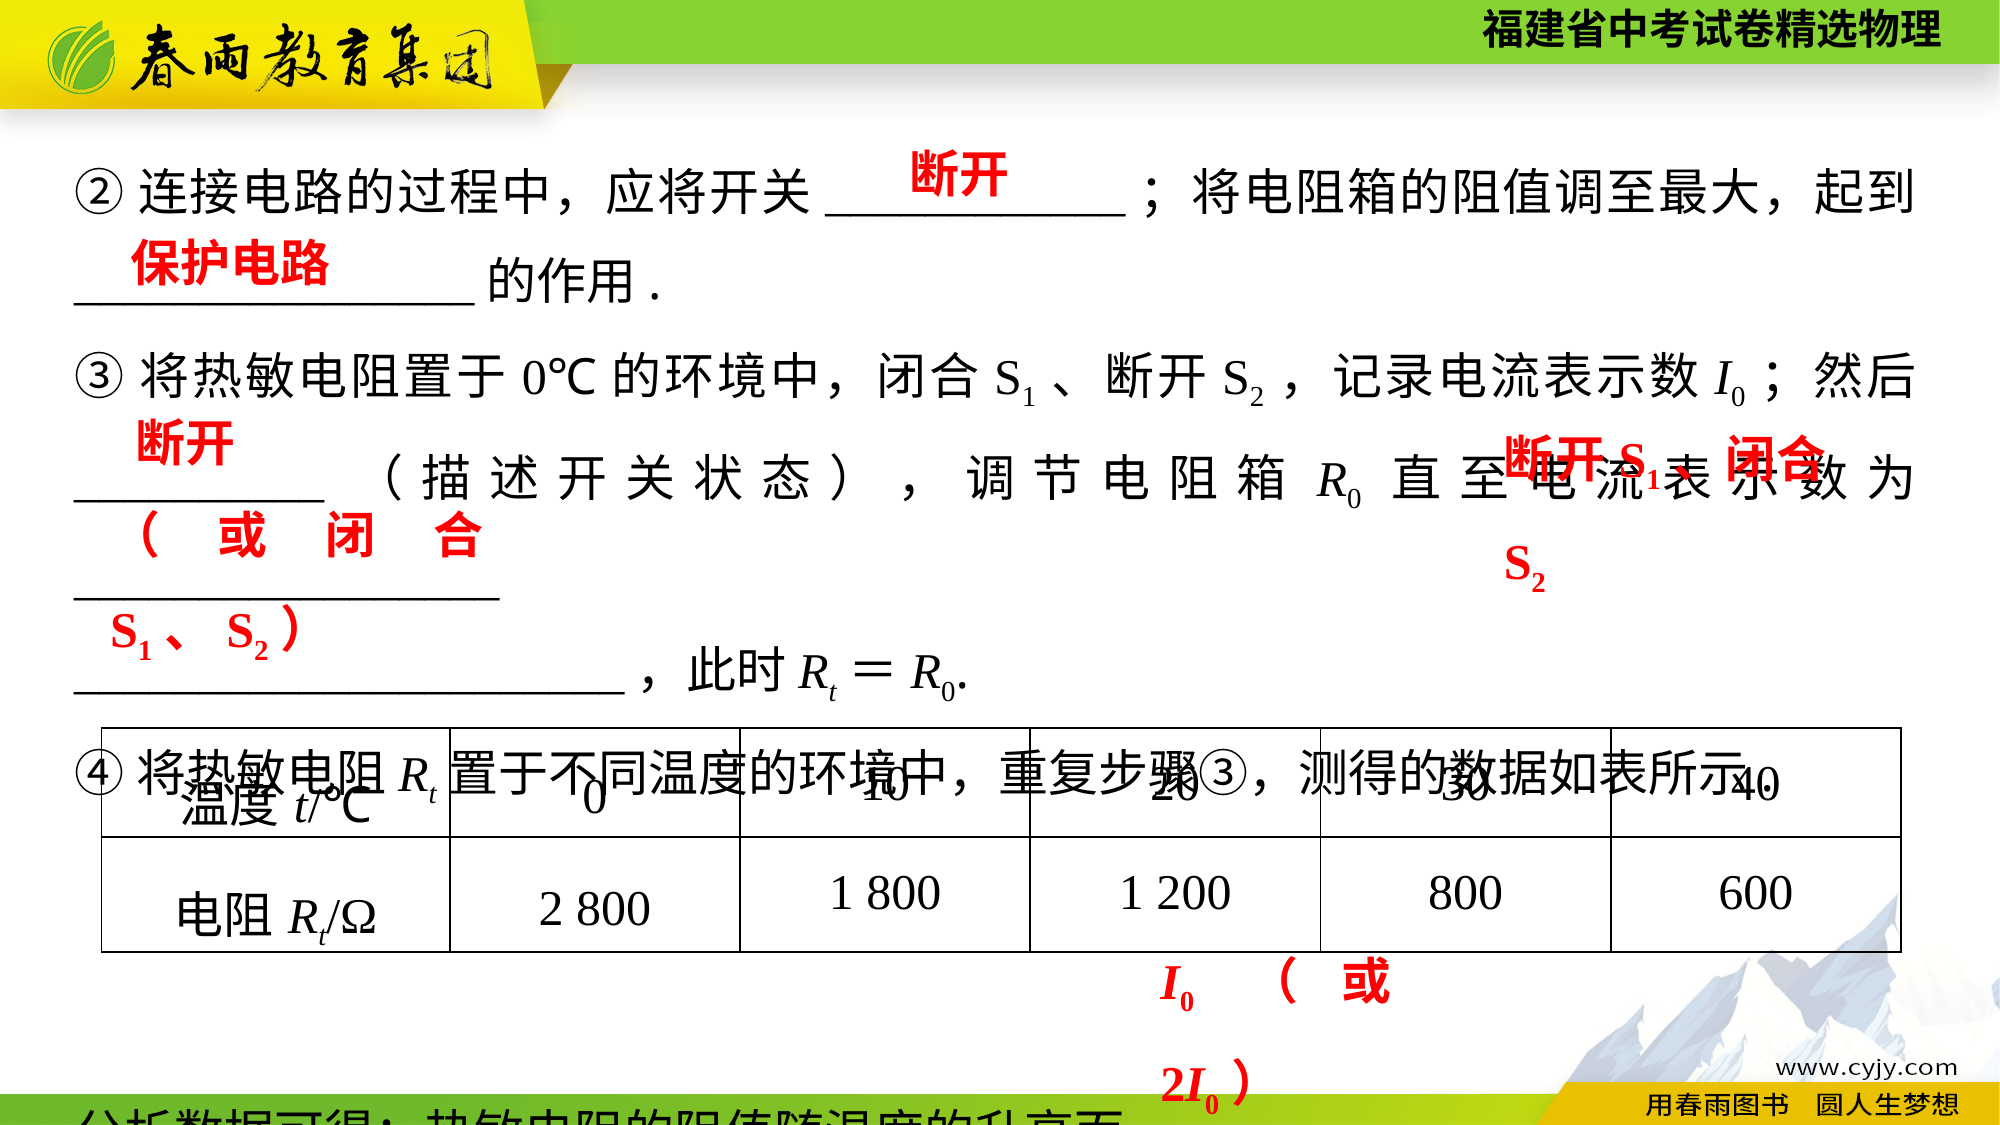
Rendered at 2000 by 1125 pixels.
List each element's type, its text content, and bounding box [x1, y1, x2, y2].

table_cell 1 200 [1031, 838, 1320, 951]
table_cell 2 800 [451, 838, 739, 951]
table_header 30 [1321, 729, 1610, 836]
picture [0, 0, 2000, 1125]
text_box I0（或2I0） [1145, 907, 1419, 1025]
text_box 保护电路 [116, 223, 396, 299]
text_box 断开S1、闭合S2 [1489, 385, 1854, 503]
table_cell 600 [1612, 838, 1900, 951]
table_header 40 [1612, 729, 1900, 836]
table_cell 电阻Rt/Ω [102, 838, 449, 951]
table_header 温度t/℃ [102, 729, 449, 836]
text_box （或闭合S1、S2） [95, 466, 510, 584]
text_box 断开 [120, 403, 251, 466]
list ②连接电路的过程中，应将开关____________；将电阻箱的阻值调至最大，起到________________的作用. ③将热敏电阻置于0℃的环境中，闭合S1、断开S2，记录电流表示数I0；然后__________（描述开关状态），调节电阻箱R0直至电流表示数为_________________ ______________________，此时Rt＝R0. ④将热敏电阻Rt置于不同温度的环境中，重复步骤③，测得的数据如表所示. 分析数据可得：热敏电阻的阻值随温度的升高而____________. [59, 122, 1944, 1039]
table_header 0 [451, 729, 739, 836]
table_cell 1 800 [741, 838, 1029, 951]
table_header 10 [741, 729, 1029, 836]
table_header 20 [1031, 729, 1320, 836]
table_cell 800 [1321, 838, 1610, 951]
text_box 断开 [894, 135, 1025, 210]
